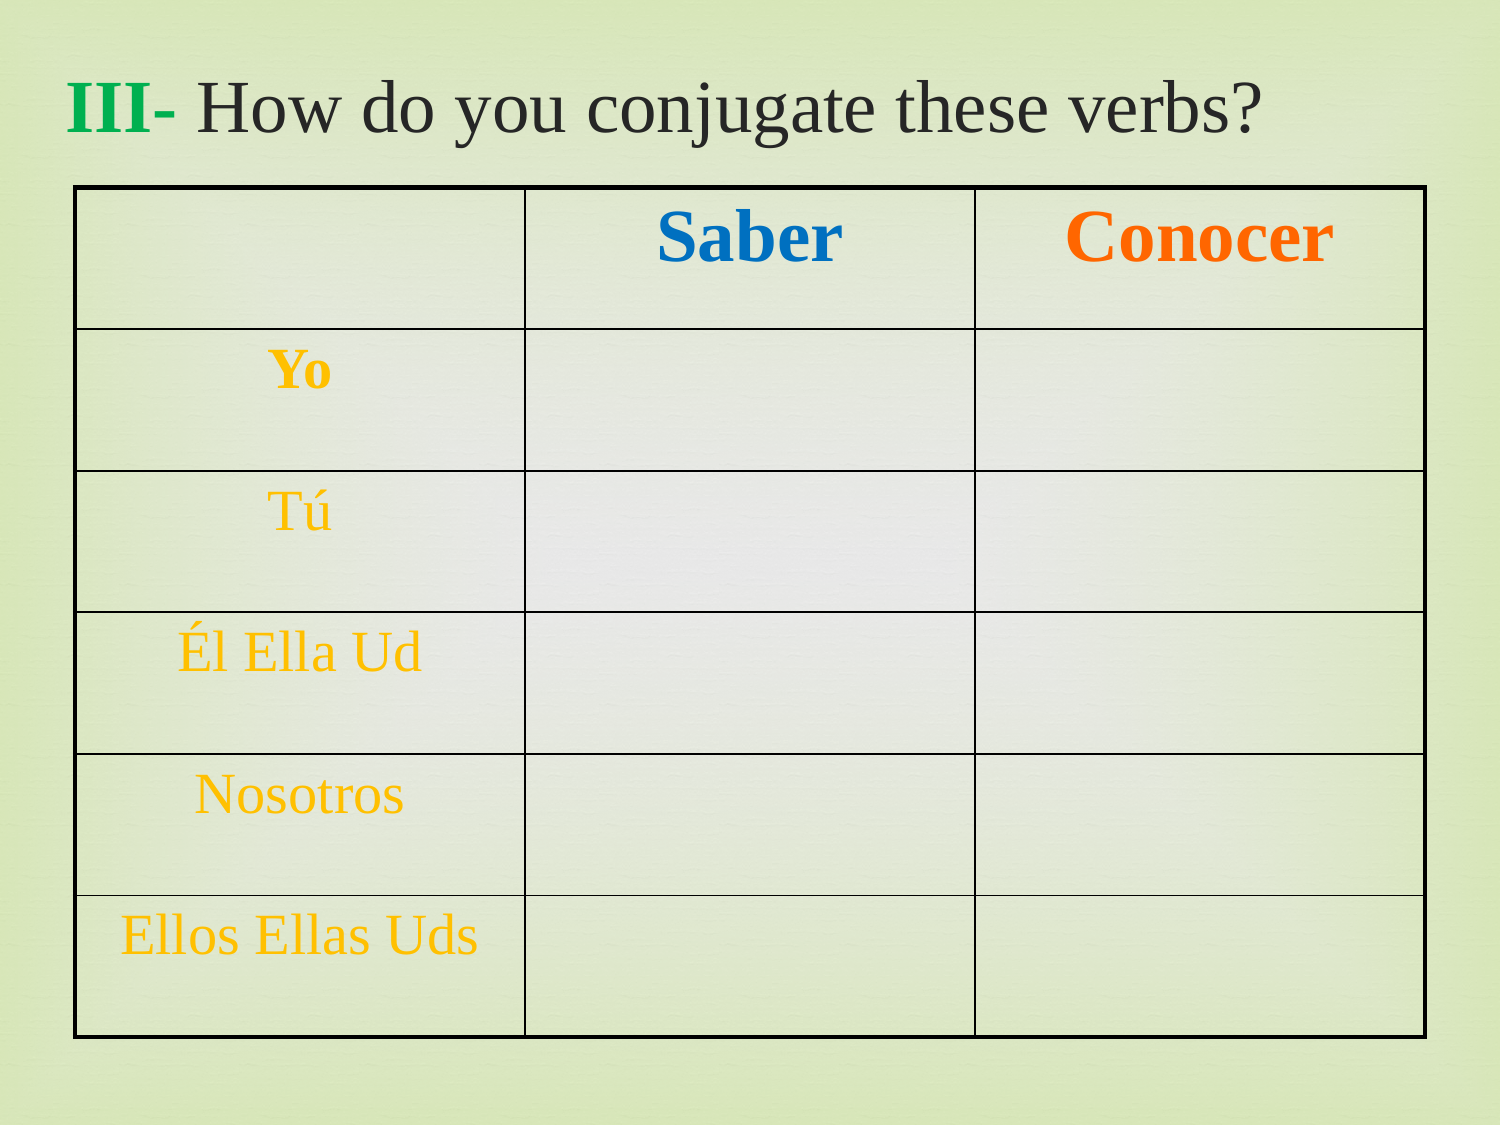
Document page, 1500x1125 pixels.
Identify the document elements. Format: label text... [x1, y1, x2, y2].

table_cell [526, 472, 974, 611]
table_cell Yo [77, 330, 524, 470]
table_cell [976, 330, 1423, 470]
table_cell [976, 613, 1423, 753]
table_cell [526, 896, 974, 1035]
table_cell [976, 755, 1423, 895]
table_header [77, 190, 524, 328]
table_cell Nosotros [77, 755, 524, 895]
table_cell Tú [77, 472, 524, 611]
table_cell [526, 330, 974, 470]
table_cell Ellos Ellas Uds [77, 896, 524, 1035]
list III- How do you conjugate these verbs? [50, 50, 1425, 225]
table_cell [976, 472, 1423, 611]
table_header Conocer [976, 190, 1423, 328]
table_header Saber [526, 190, 974, 328]
table_cell [976, 896, 1423, 1035]
table_cell [526, 755, 974, 895]
table_cell [526, 613, 974, 753]
table_cell Él Ella Ud [77, 613, 524, 753]
